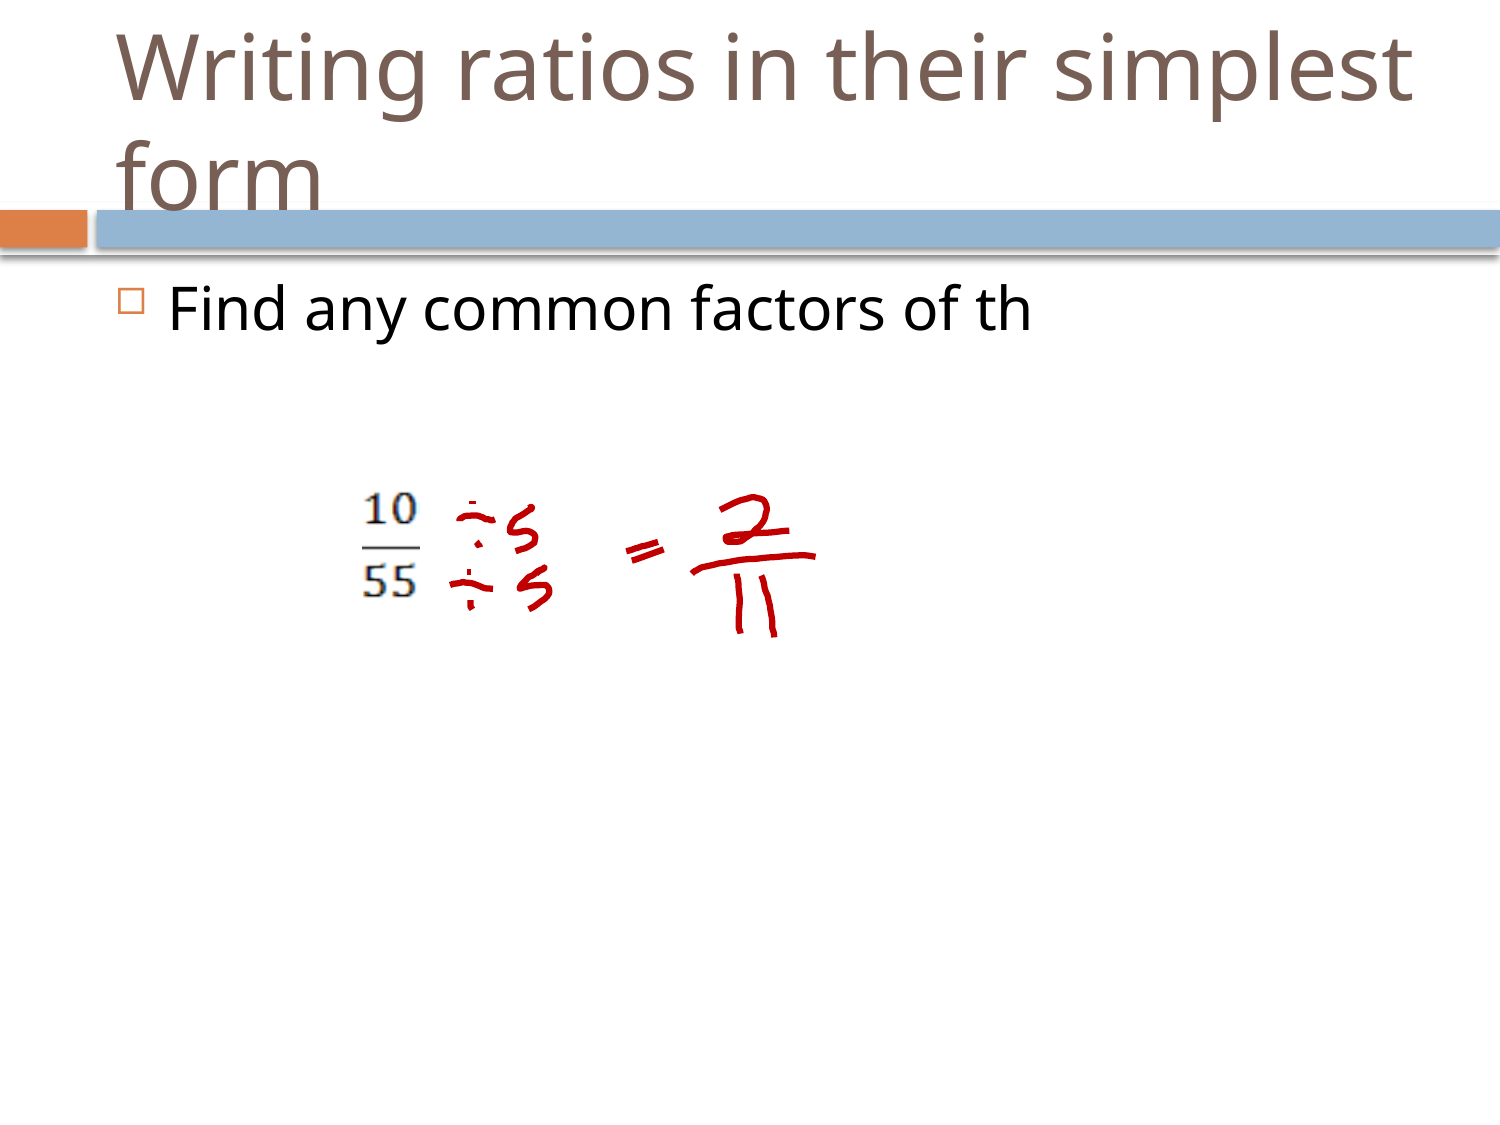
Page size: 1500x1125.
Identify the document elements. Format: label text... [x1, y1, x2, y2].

text_box [509, 506, 537, 553]
text_box [458, 514, 496, 522]
text_box [626, 541, 659, 553]
text_box [0, 0, 1500, 75]
picture [362, 487, 420, 612]
text_box [475, 541, 481, 548]
list Find any common factors of th [100, 262, 1438, 1000]
title Writing ratios in their simplest form [100, 75, 1438, 200]
text_box [469, 600, 474, 610]
text_box [518, 566, 551, 611]
text_box [736, 573, 742, 634]
text_box [691, 554, 816, 575]
text_box [760, 575, 776, 638]
text_box [631, 548, 664, 562]
text_box [719, 496, 790, 543]
text_box [449, 581, 494, 590]
